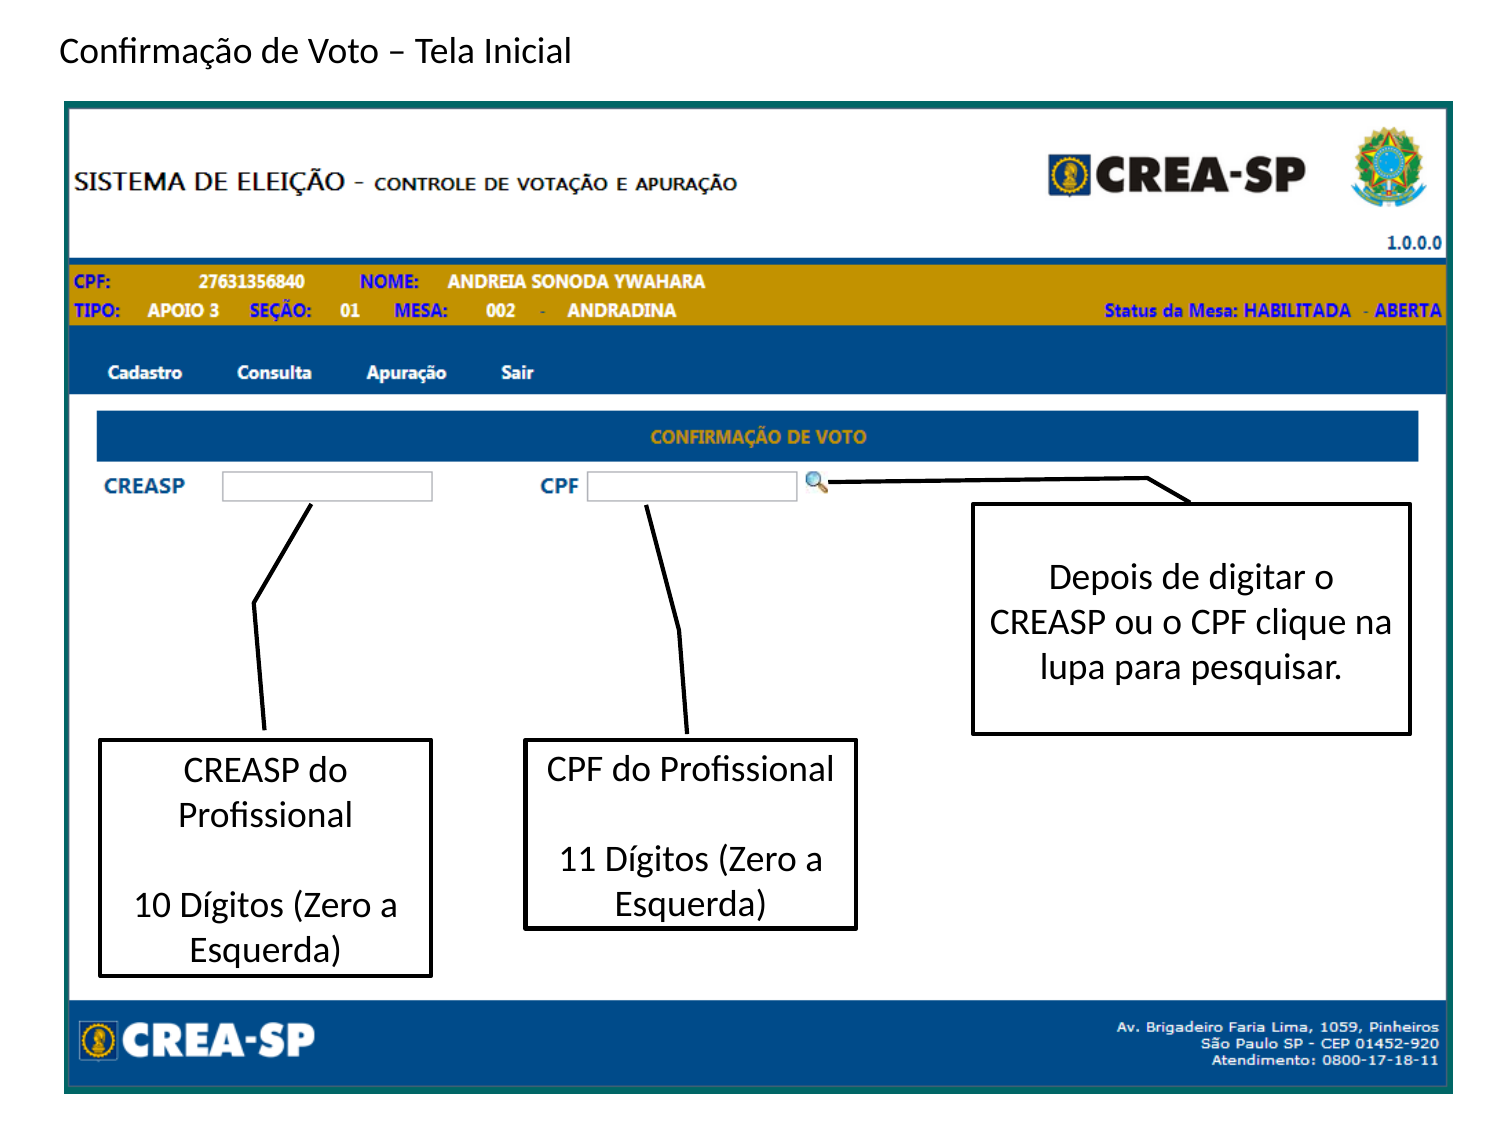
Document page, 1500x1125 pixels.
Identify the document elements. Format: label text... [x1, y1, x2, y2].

text_box Confirmação de Voto – Tela Inicial [44, 18, 588, 79]
picture [64, 101, 1453, 1094]
